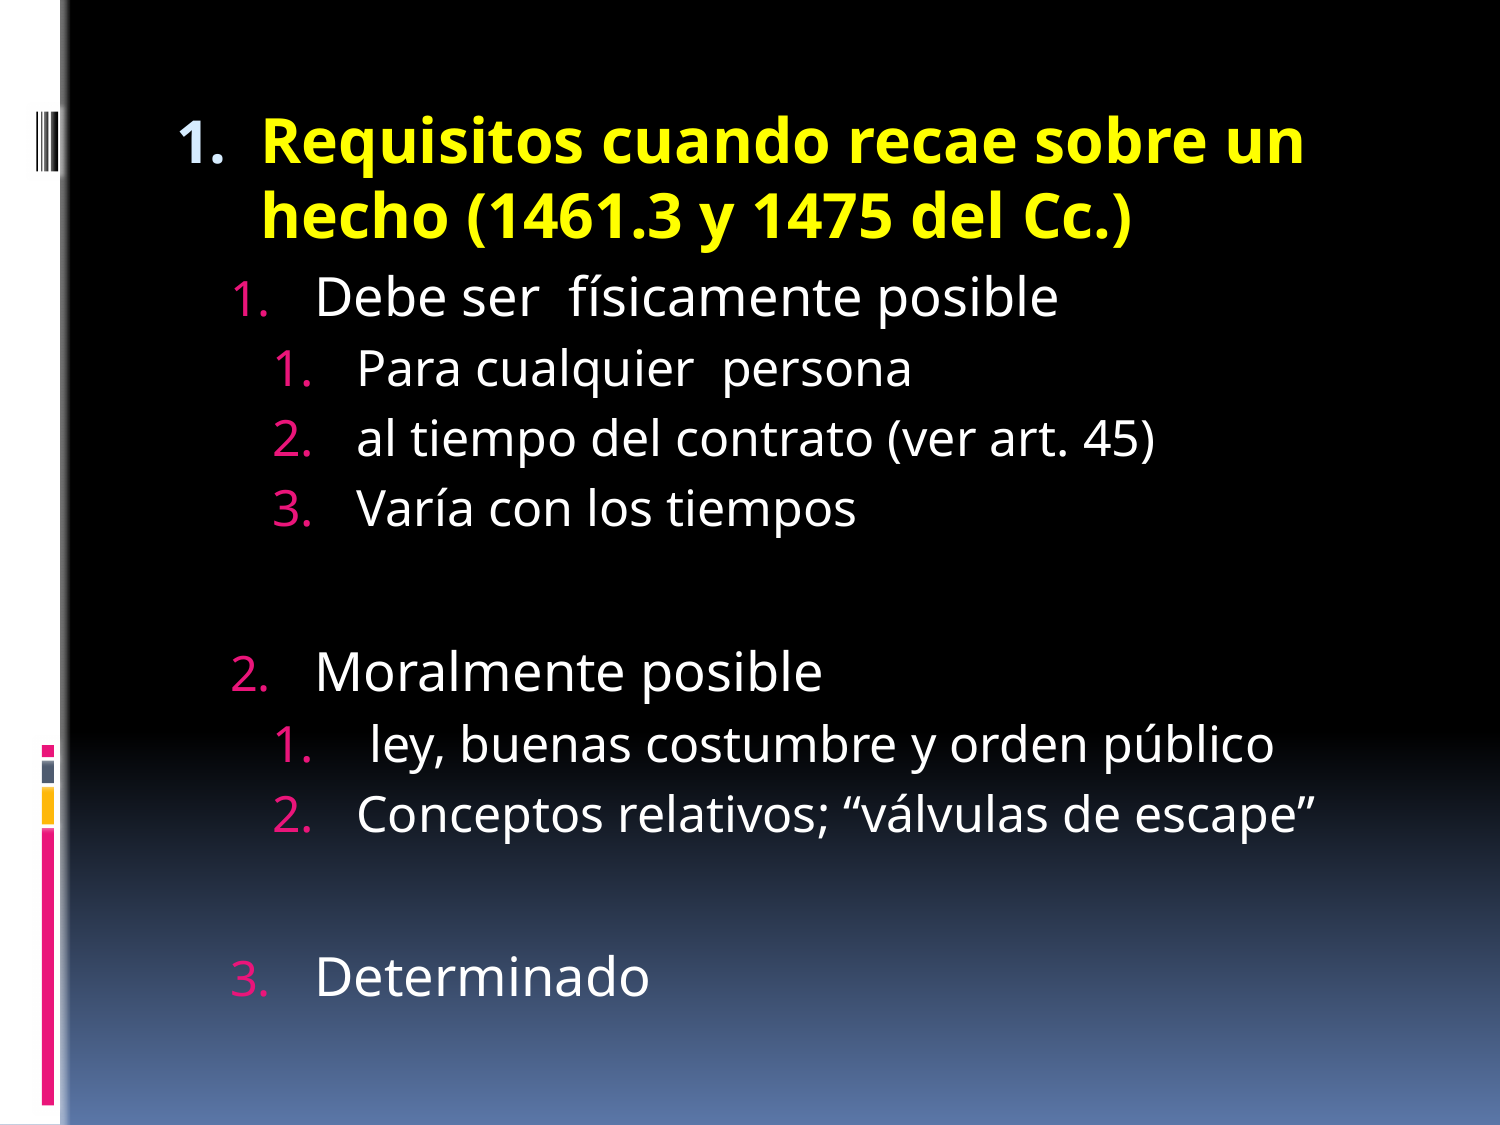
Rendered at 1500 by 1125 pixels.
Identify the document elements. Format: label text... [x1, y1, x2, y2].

list Requisitos cuando recae sobre un hecho (1461.3 y 1475 del Cc.) Debe ser físicamente posible Para cualquier persona al tiempo del contrato (ver art. 45) Varía con los tiempos Moralmente posible ley, buenas costumbre y orden público Conceptos relativos; “válvulas de escape” Determinado [150, 93, 1425, 1043]
